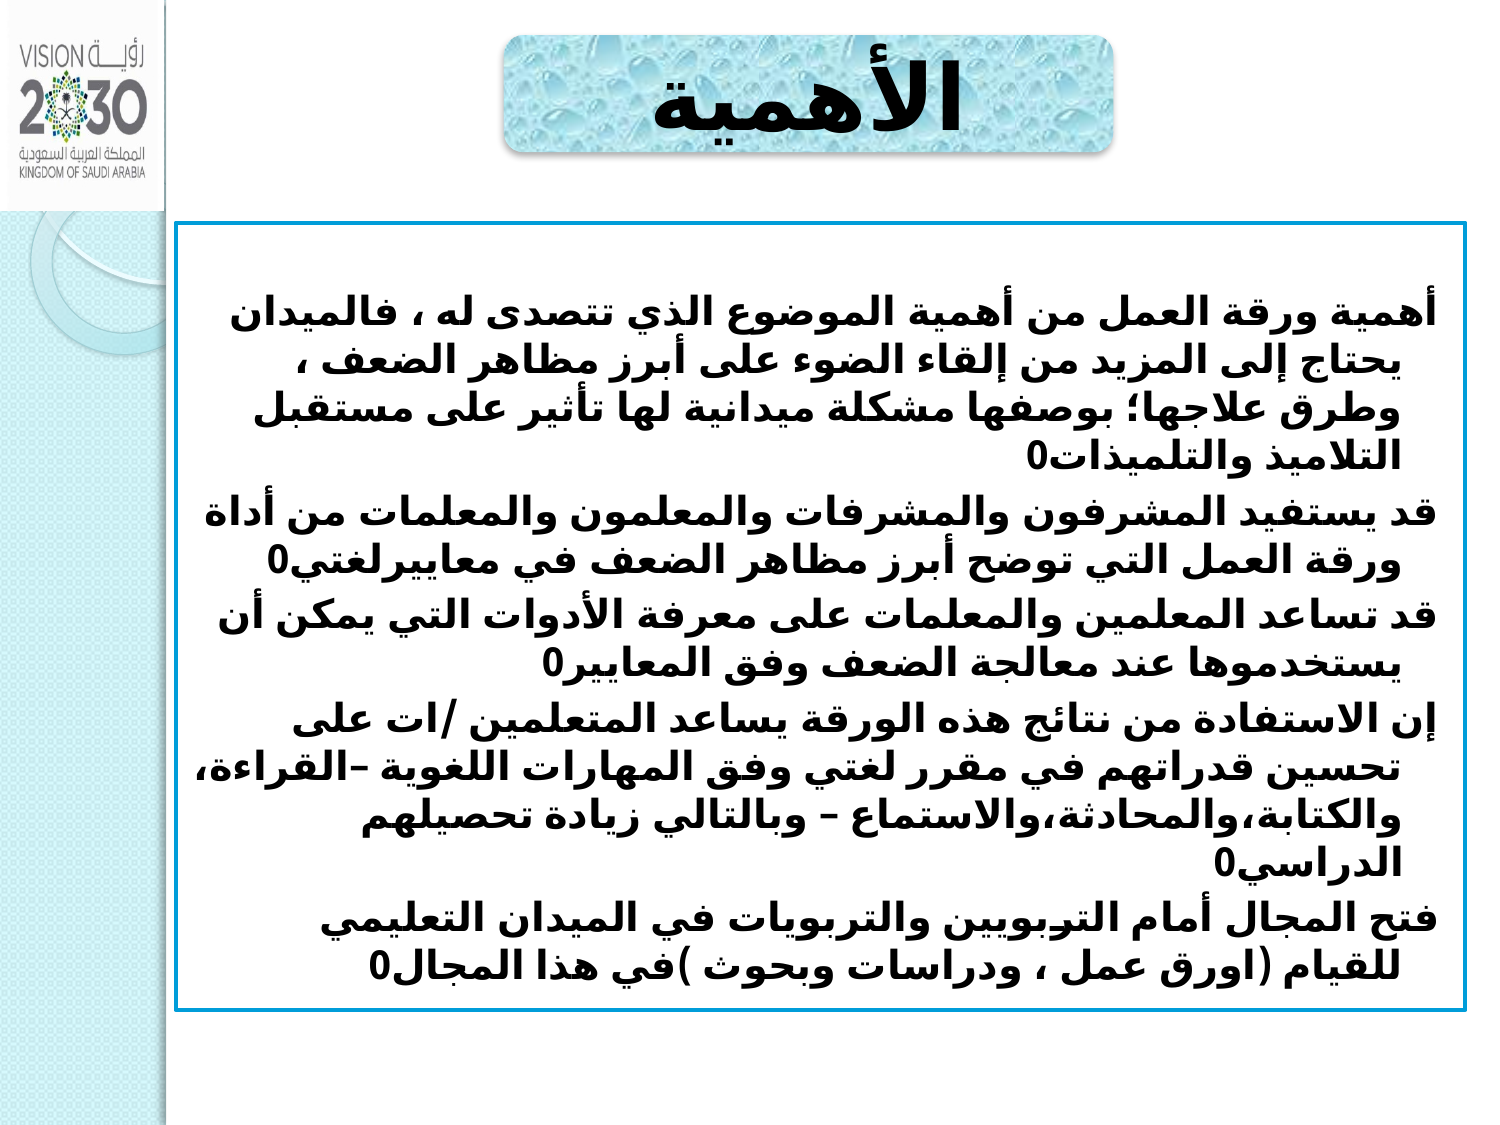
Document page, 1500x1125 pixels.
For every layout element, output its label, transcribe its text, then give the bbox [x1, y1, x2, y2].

picture [0, 0, 165, 211]
list أهمية ورقة العمل من أهمية الموضوع الذي تتصدى له ، فالميدان يحتاج إلى المزيد من إلقاء الضوء على أبرز مظاهر الضعف ، وطرق علاجها؛ بوصفها مشكلة ميدانية لها تأثير على مستقبل التلاميذ والتلميذات0 قد يستفيد المشرفون والمشرفات والمعلمون والمعلمات من أداة ورقة العمل التي توضح أبرز مظاهر الضعف في معاييرلغتي0 قد تساعد المعلمين والمعلمات على معرفة الأدوات التي يمكن أن يستخدموها عند معالجة الضعف وفق المعايير0 إن الاستفادة من نتائج هذه الورقة يساعد المتعلمين /ات على تحسين قدراتهم في مقرر لغتي وفق المهارات اللغوية –القراءة، والكتابة،والمحادثة،والاستماع – وبالتالي زيادة تحصيلهم الدراسي0 فتح المجال أمام التربويين والتربويات في الميدان التعليمي للقيام (اورق عمل ، ودراسات وبحوث )في هذا المجال0 [174, 221, 1467, 1012]
text_box الأهمية [503, 35, 1114, 153]
